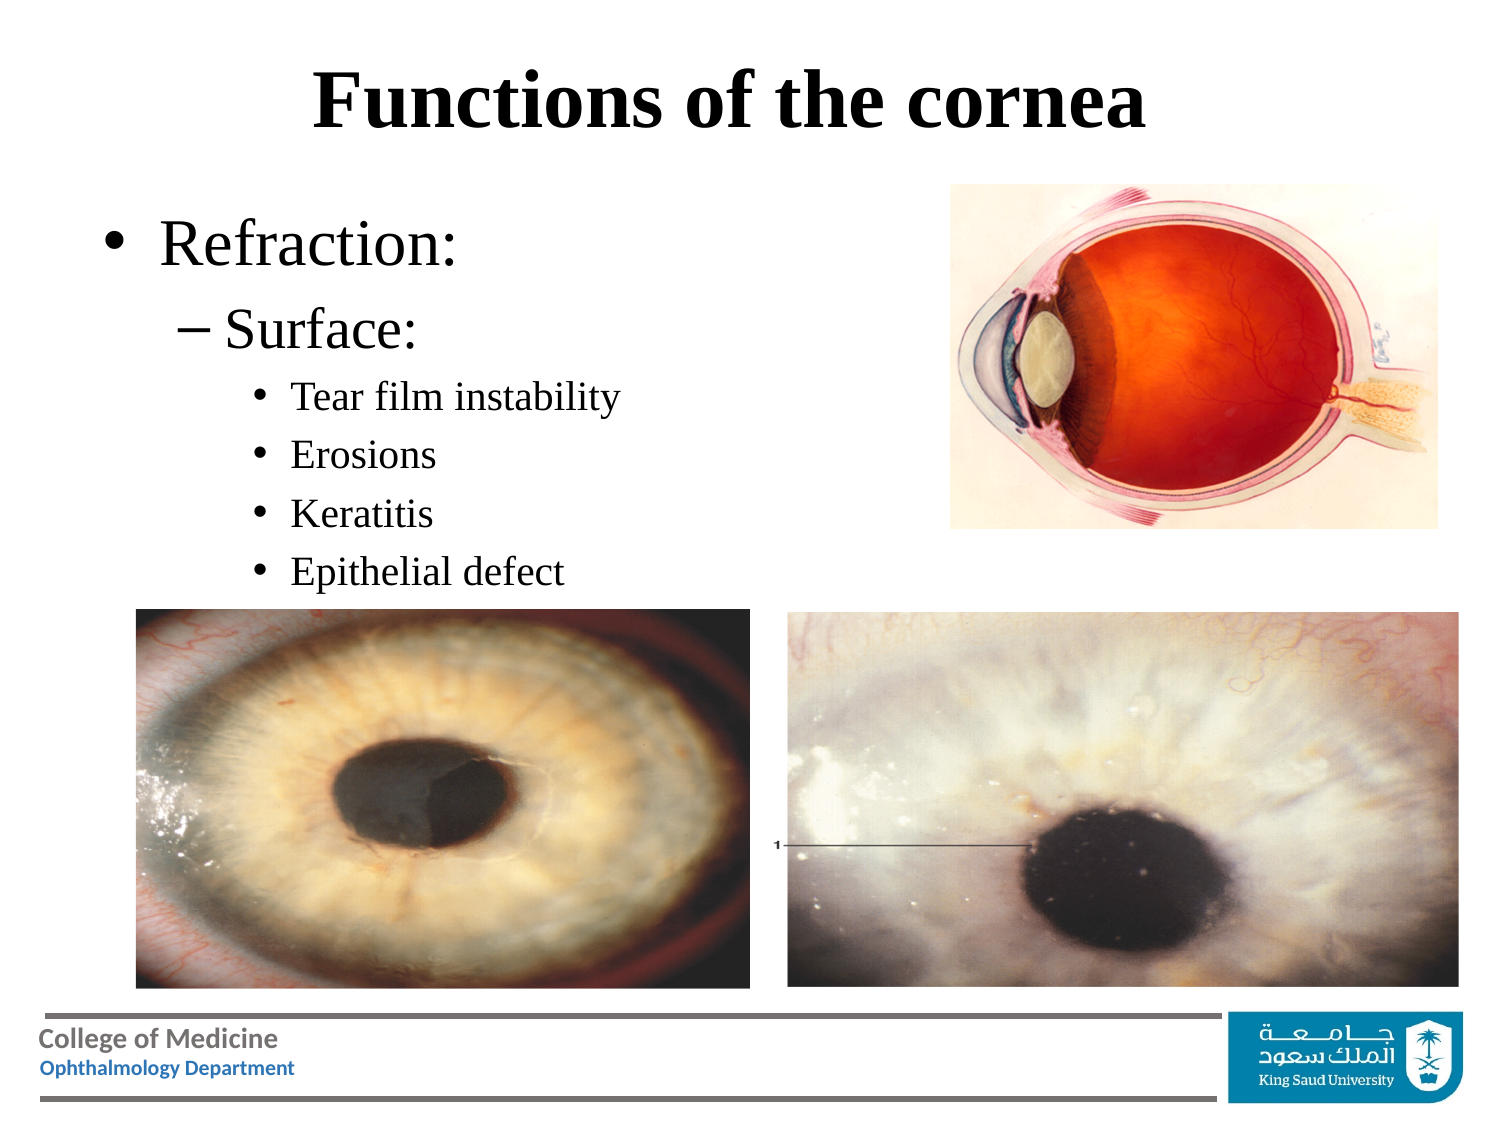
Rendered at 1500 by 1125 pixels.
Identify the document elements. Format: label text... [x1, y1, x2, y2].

list Refraction: Surface: Tear film instability Erosions Keratitis Epithelial defect [87, 191, 1438, 934]
picture [950, 184, 1438, 529]
picture [135, 609, 751, 991]
picture [1226, 1009, 1465, 1106]
title Functions of the cornea [123, 0, 1337, 188]
picture [773, 611, 1459, 991]
